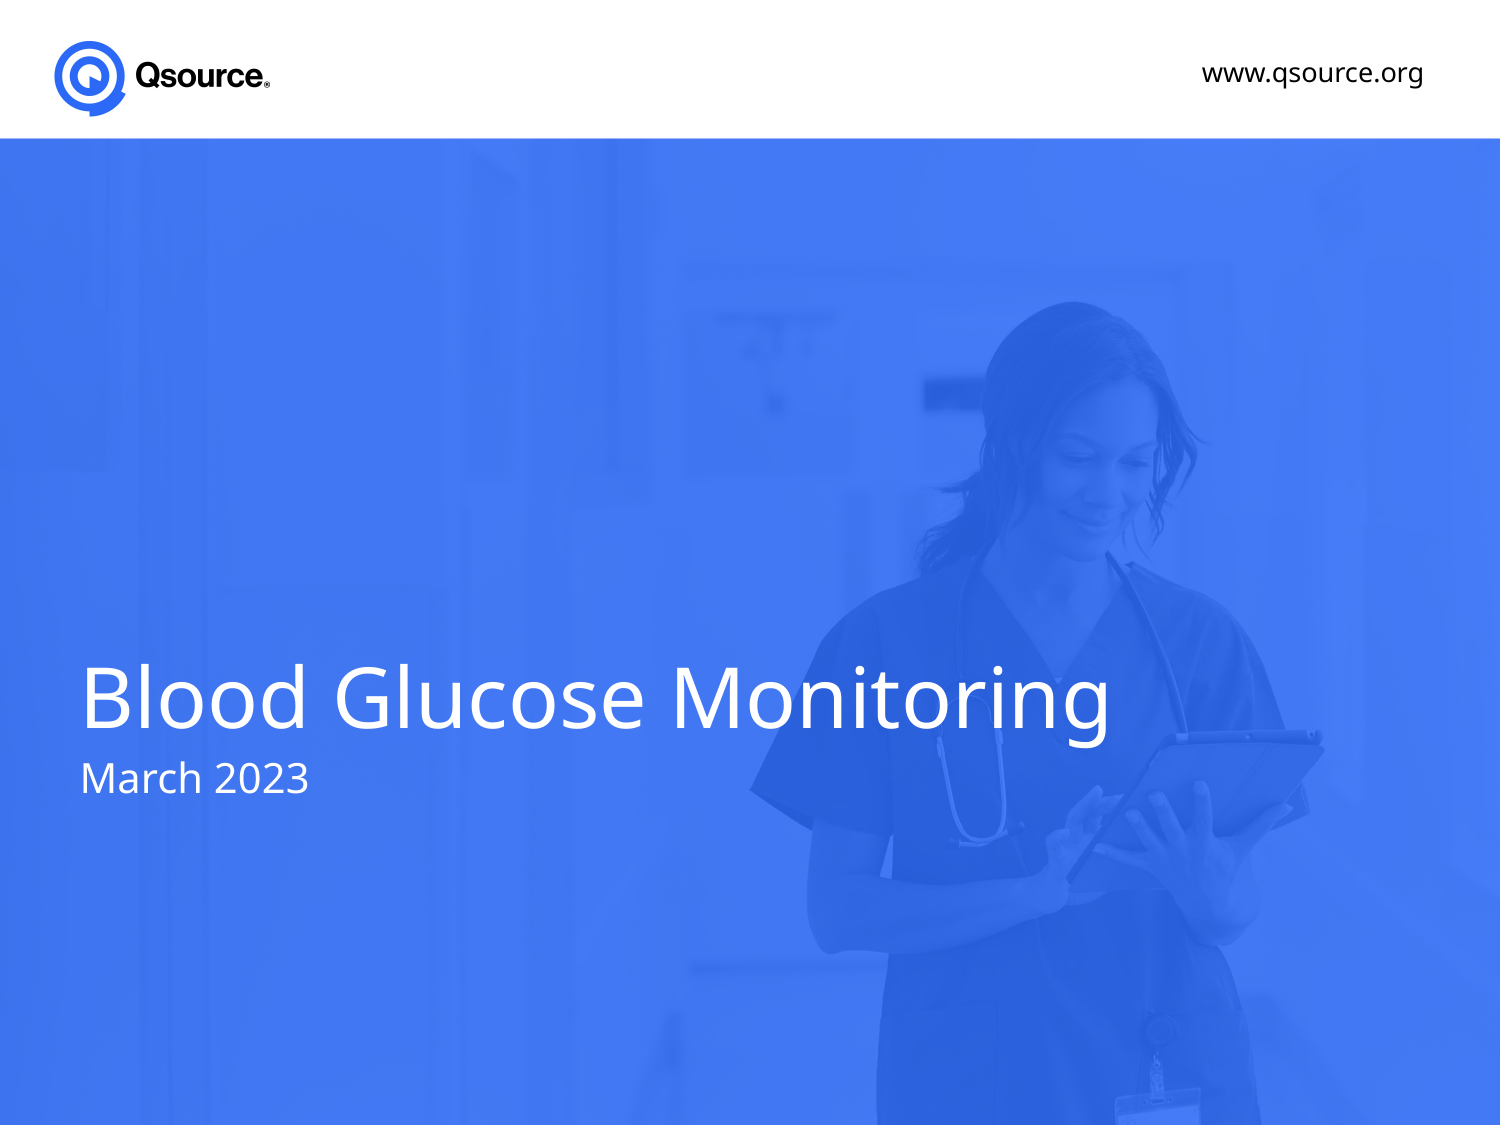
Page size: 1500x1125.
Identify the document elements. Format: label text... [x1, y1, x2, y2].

text_box www.qsource.org [1194, 48, 1432, 96]
title Blood Glucose Monitoring [79, 655, 1468, 763]
list March 2023 [79, 763, 1468, 833]
picture [0, 0, 1500, 1125]
